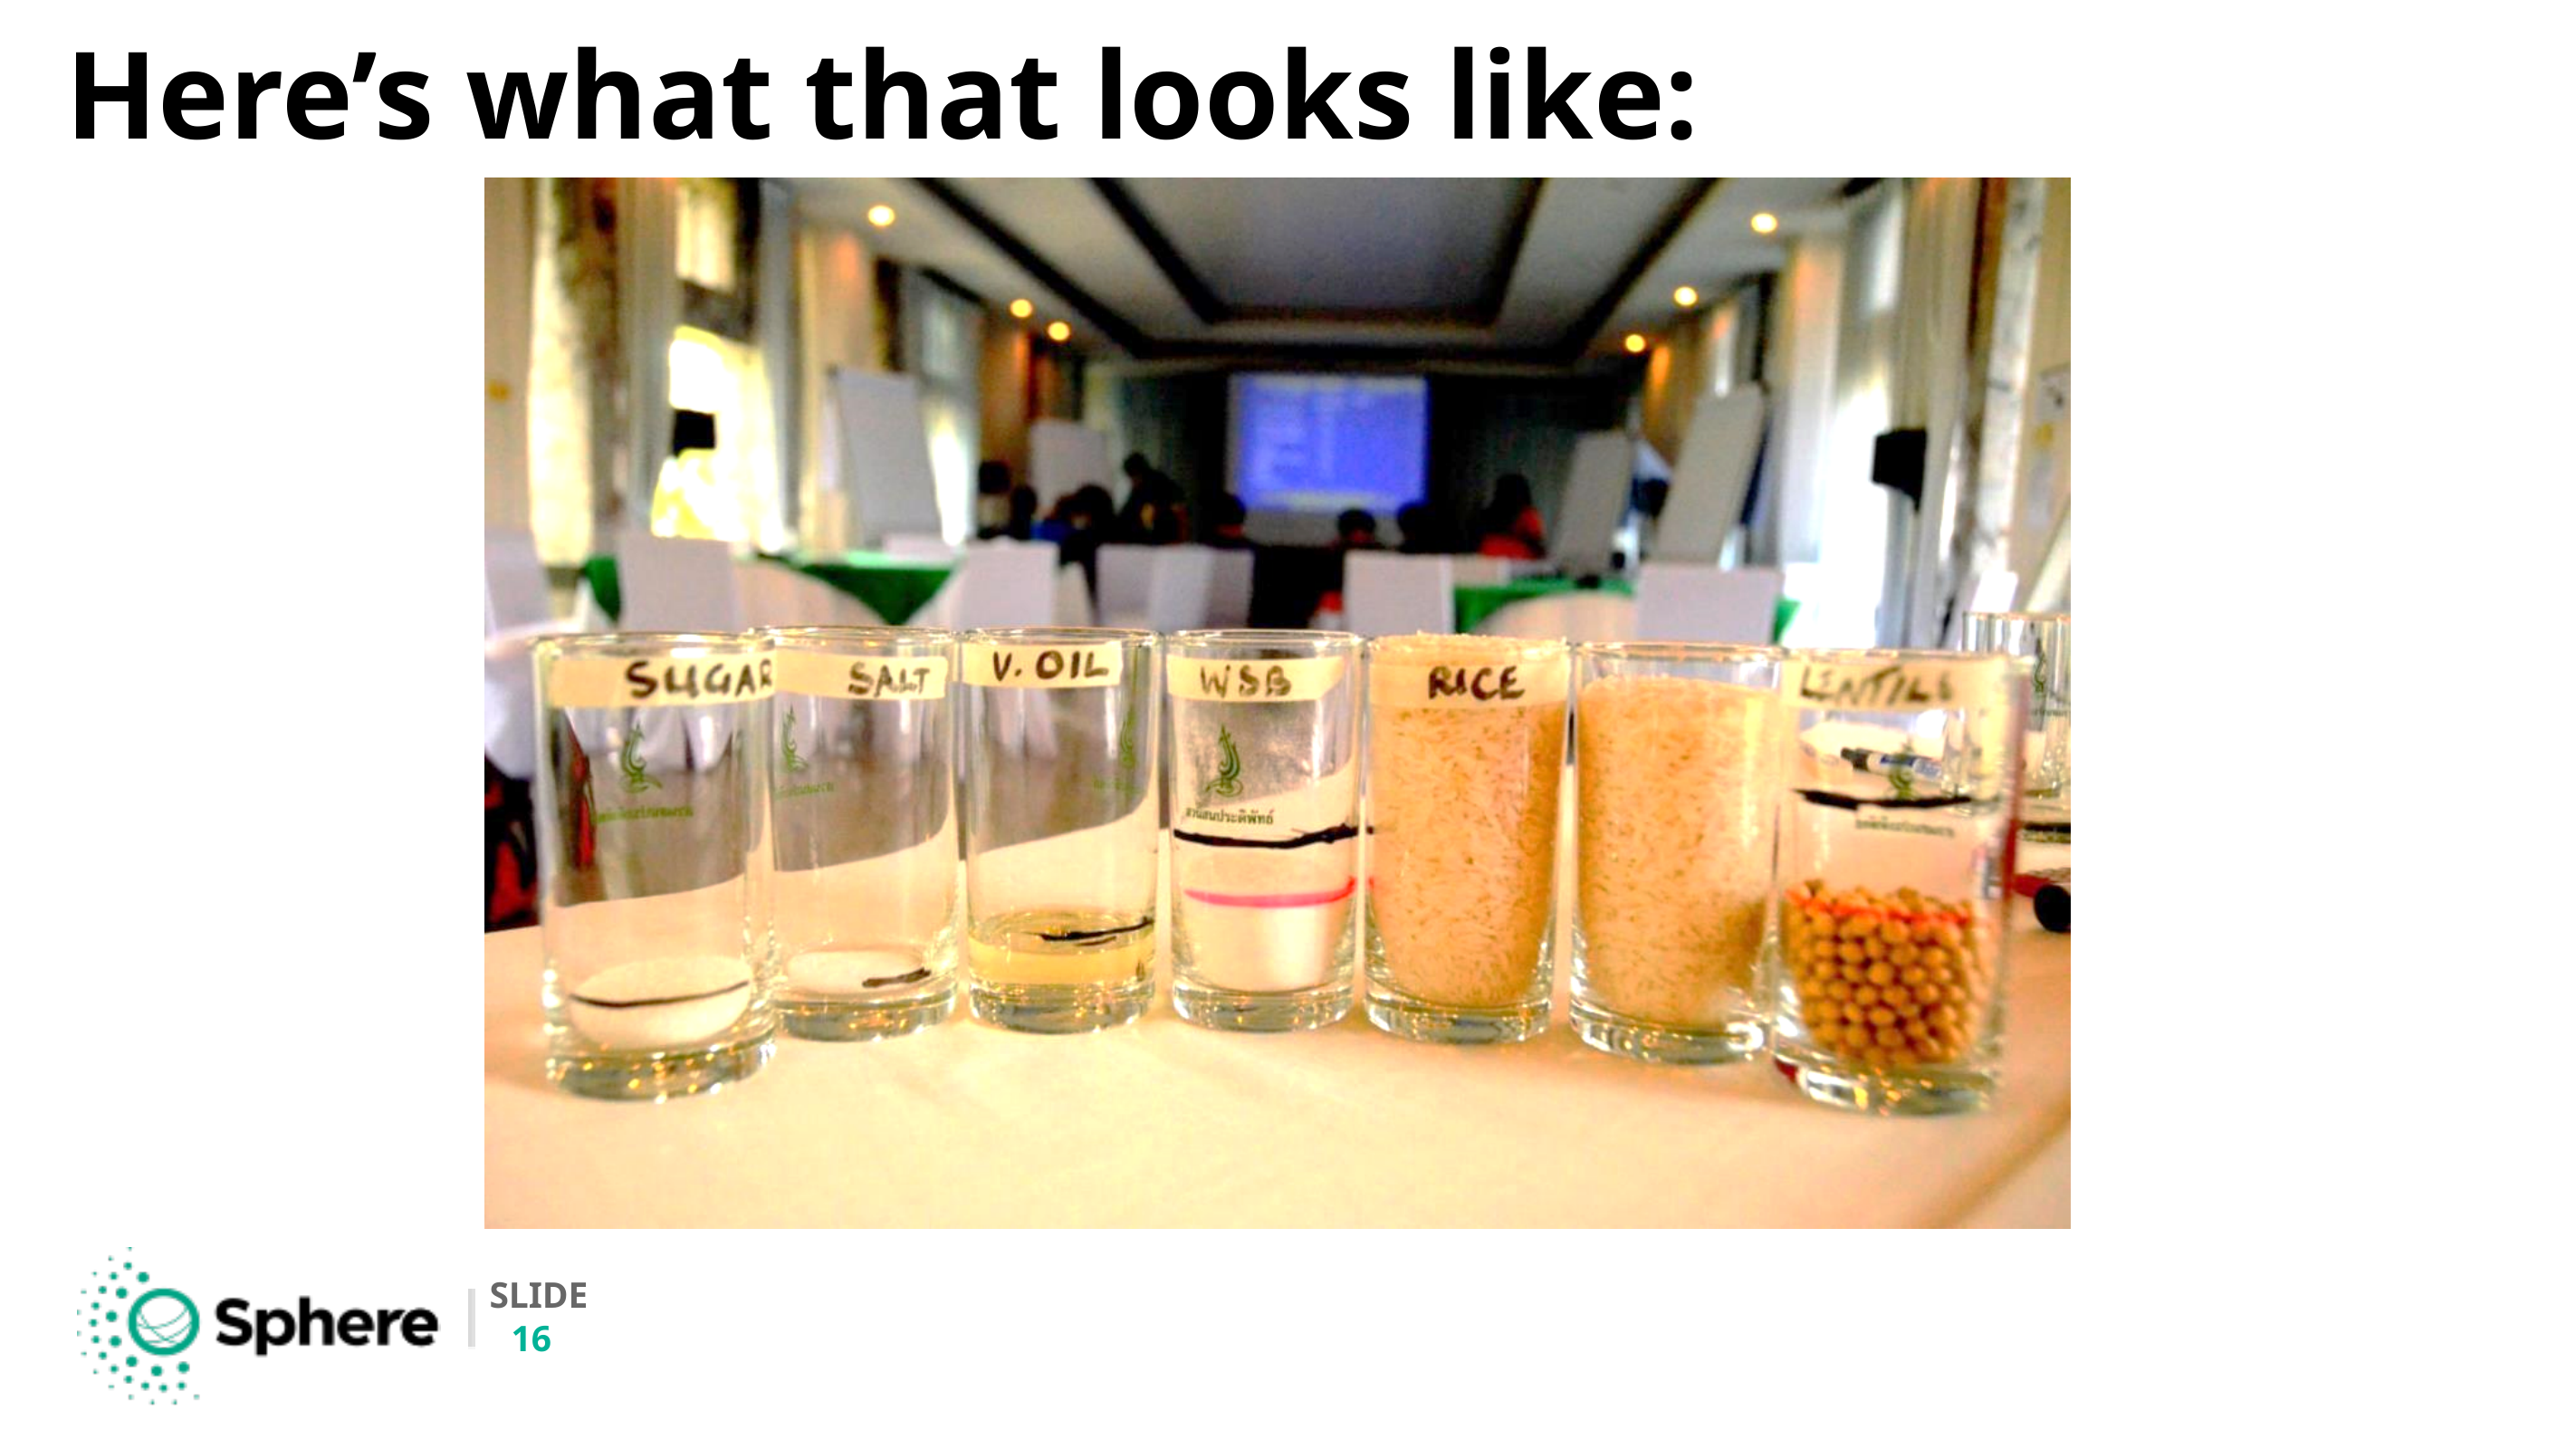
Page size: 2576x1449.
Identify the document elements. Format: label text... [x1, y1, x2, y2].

slide_number 16 [503, 1309, 562, 1449]
picture [468, 1289, 479, 1349]
picture [77, 1247, 441, 1407]
title Here’s what that looks like: [58, 10, 2131, 178]
picture [484, 178, 2072, 1229]
